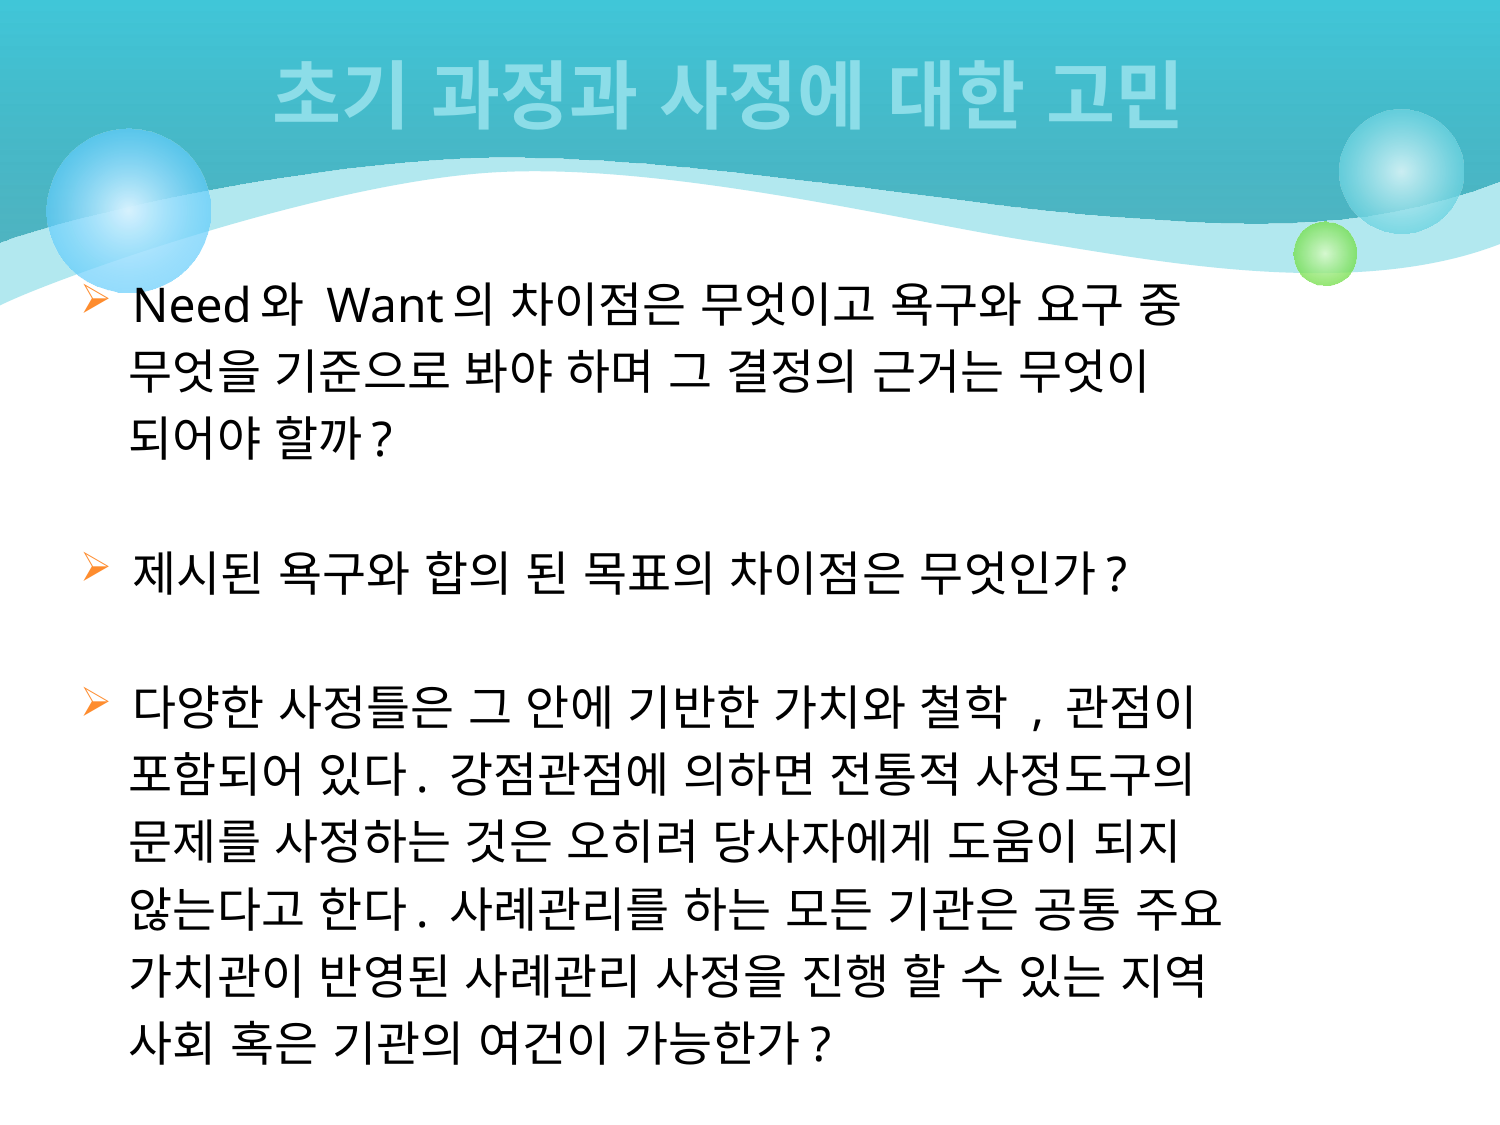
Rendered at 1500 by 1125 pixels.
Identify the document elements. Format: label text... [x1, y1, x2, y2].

title 초기 과정과 사정에 대한 고민 [75, 0, 1425, 188]
list Need와 Want의 차이점은 무엇이고 욕구와 요구 중 무엇을 기준으로 봐야 하며 그 결정의 근거는 무엇이 되어야 할까? 제시된 욕구와 합의 된 목표의 차이점은 무엇인가? 다양한 사정틀은 그 안에 기반한 가치와 철학 , 관점이 포함되어 있다. 강점관점에 의하면 전통적 사정도구의 문제를 사정하는 것은 오히려 당사자에게 도움이 되지 않는다고 한다. 사례관리를 하는 모든 기관은 공통 주요 가치관이 반영된 사례관리 사정을 진행 할 수 있는 지역 사회 혹은 기관의 여건이 가능한가? [64, 267, 1459, 1094]
